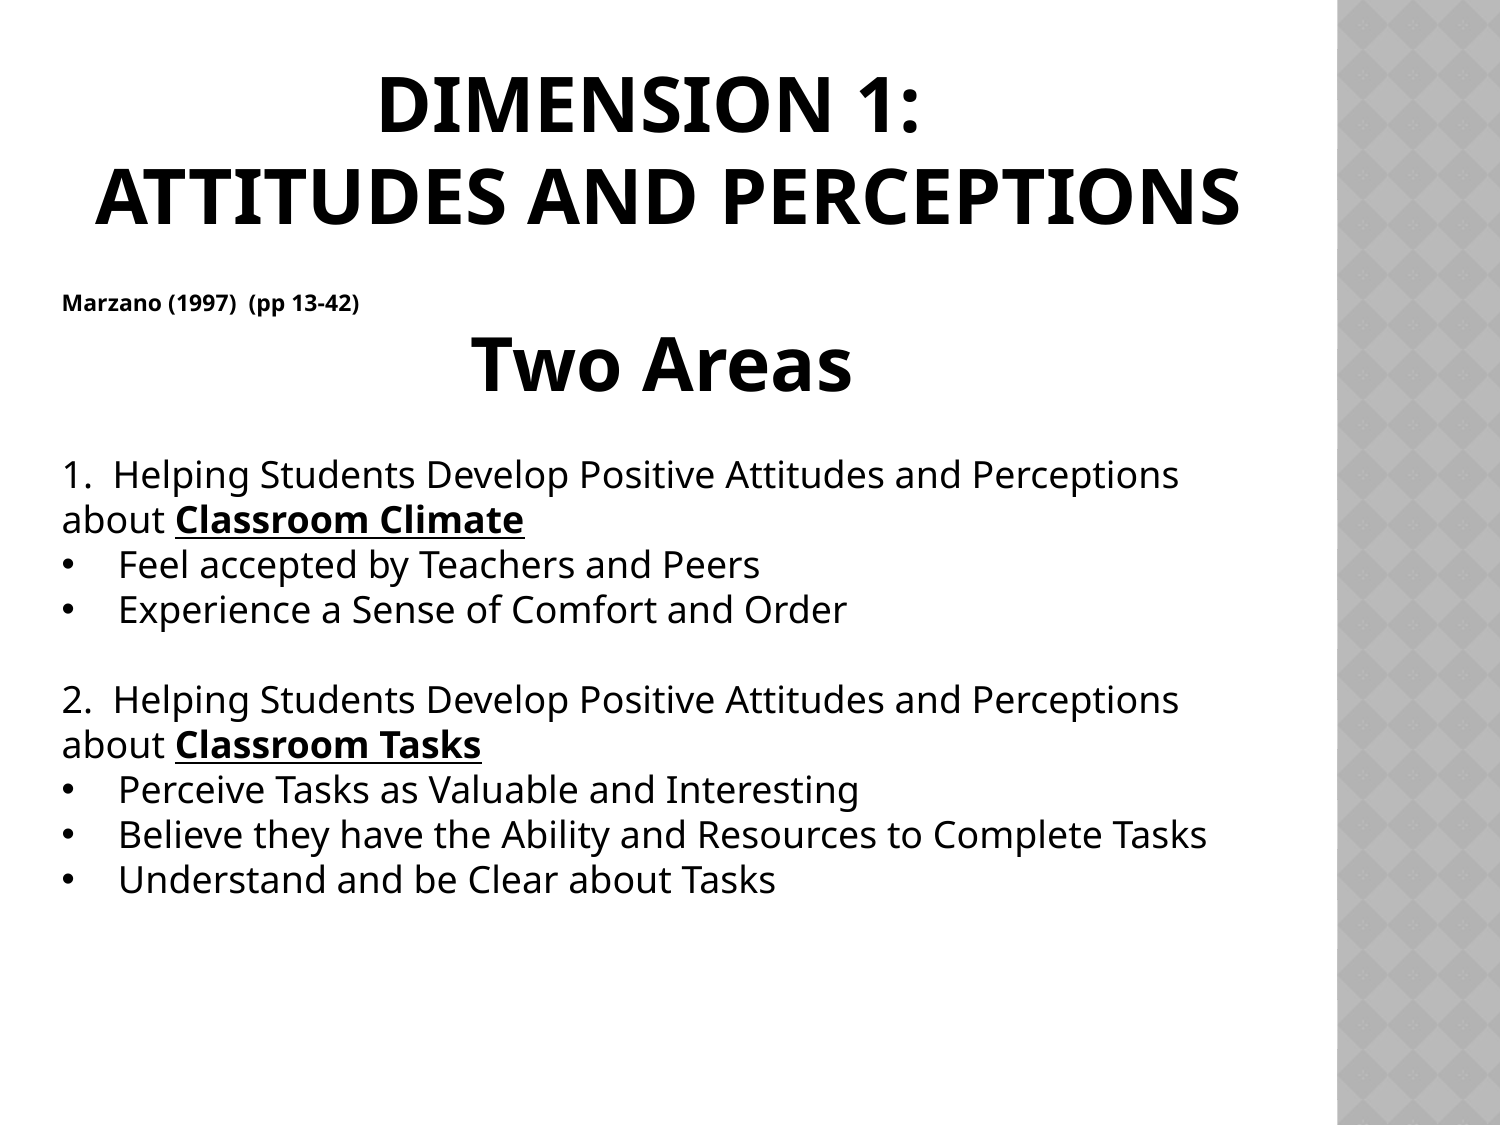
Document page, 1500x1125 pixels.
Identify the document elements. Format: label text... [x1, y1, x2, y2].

text_box Marzano (1997) (pp 13-42) Two Areas 1. Helping Students Develop Positive Attitudes and Perceptions about Classroom Climate Feel accepted by Teachers and Peers Experience a Sense of Comfort and Order 2. Helping Students Develop Positive Attitudes and Perceptions about Classroom Tasks Perceive Tasks as Valuable and Interesting Believe they have the Ability and Resources to Complete Tasks Understand and be Clear about Tasks [46, 281, 1278, 954]
title Dimension 1: Attitudes and Perceptions [75, 52, 1263, 240]
